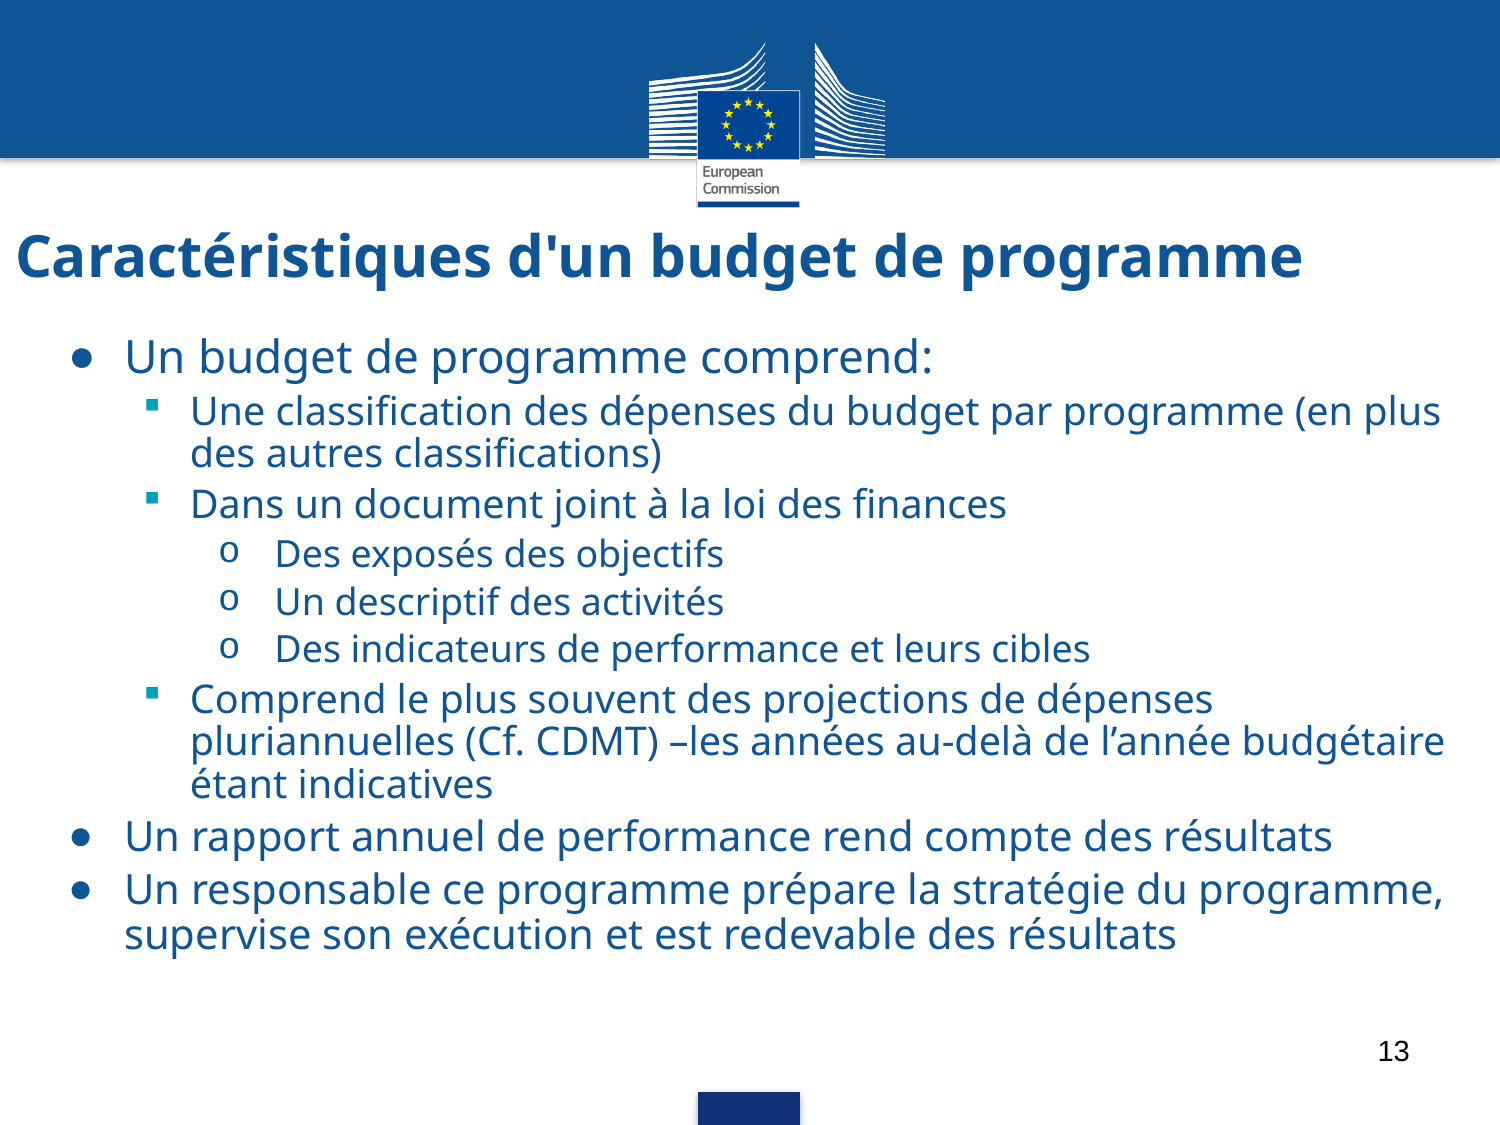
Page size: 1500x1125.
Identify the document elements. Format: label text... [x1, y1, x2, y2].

list Un budget de programme comprend: Une classification des dépenses du budget par programme (en plus des autres classifications) Dans un document joint à la loi des finances Des exposés des objectifs Un descriptif des activités Des indicateurs de performance et leurs cibles Comprend le plus souvent des projections de dépenses pluriannuelles (Cf. CDMT) –les années au-delà de l’année budgétaire étant indicatives Un rapport annuel de performance rend compte des résultats Un responsable ce programme prépare la stratégie du programme, supervise son exécution et est redevable des résultats [52, 326, 1500, 1125]
title Caractéristiques d'un budget de programme [0, 160, 1483, 348]
picture [649, 42, 885, 160]
